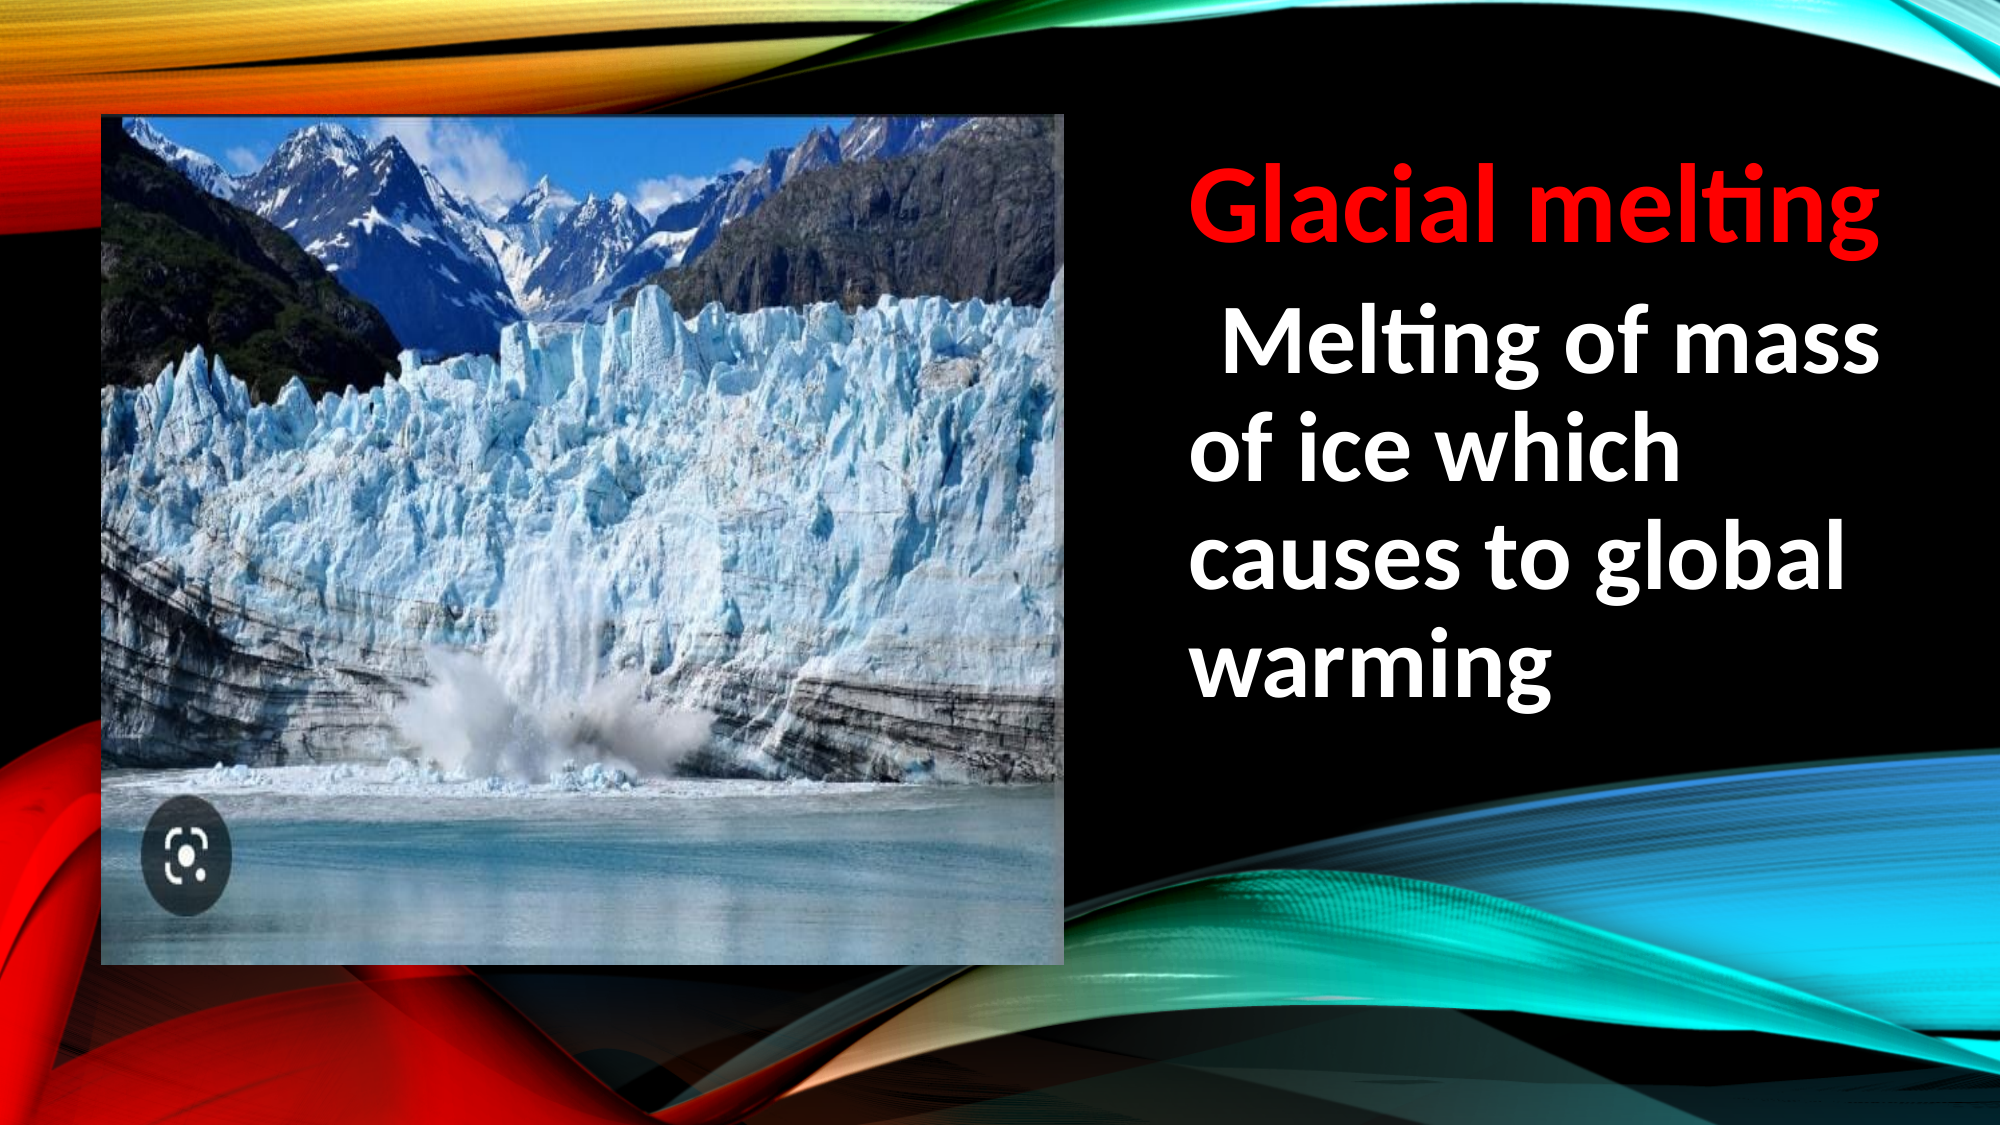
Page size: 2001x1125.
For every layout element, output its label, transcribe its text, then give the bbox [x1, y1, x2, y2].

subtitle Glacial melting Melting of mass of ice which causes to global warming [1173, 137, 1910, 988]
picture [0, 0, 2000, 1125]
